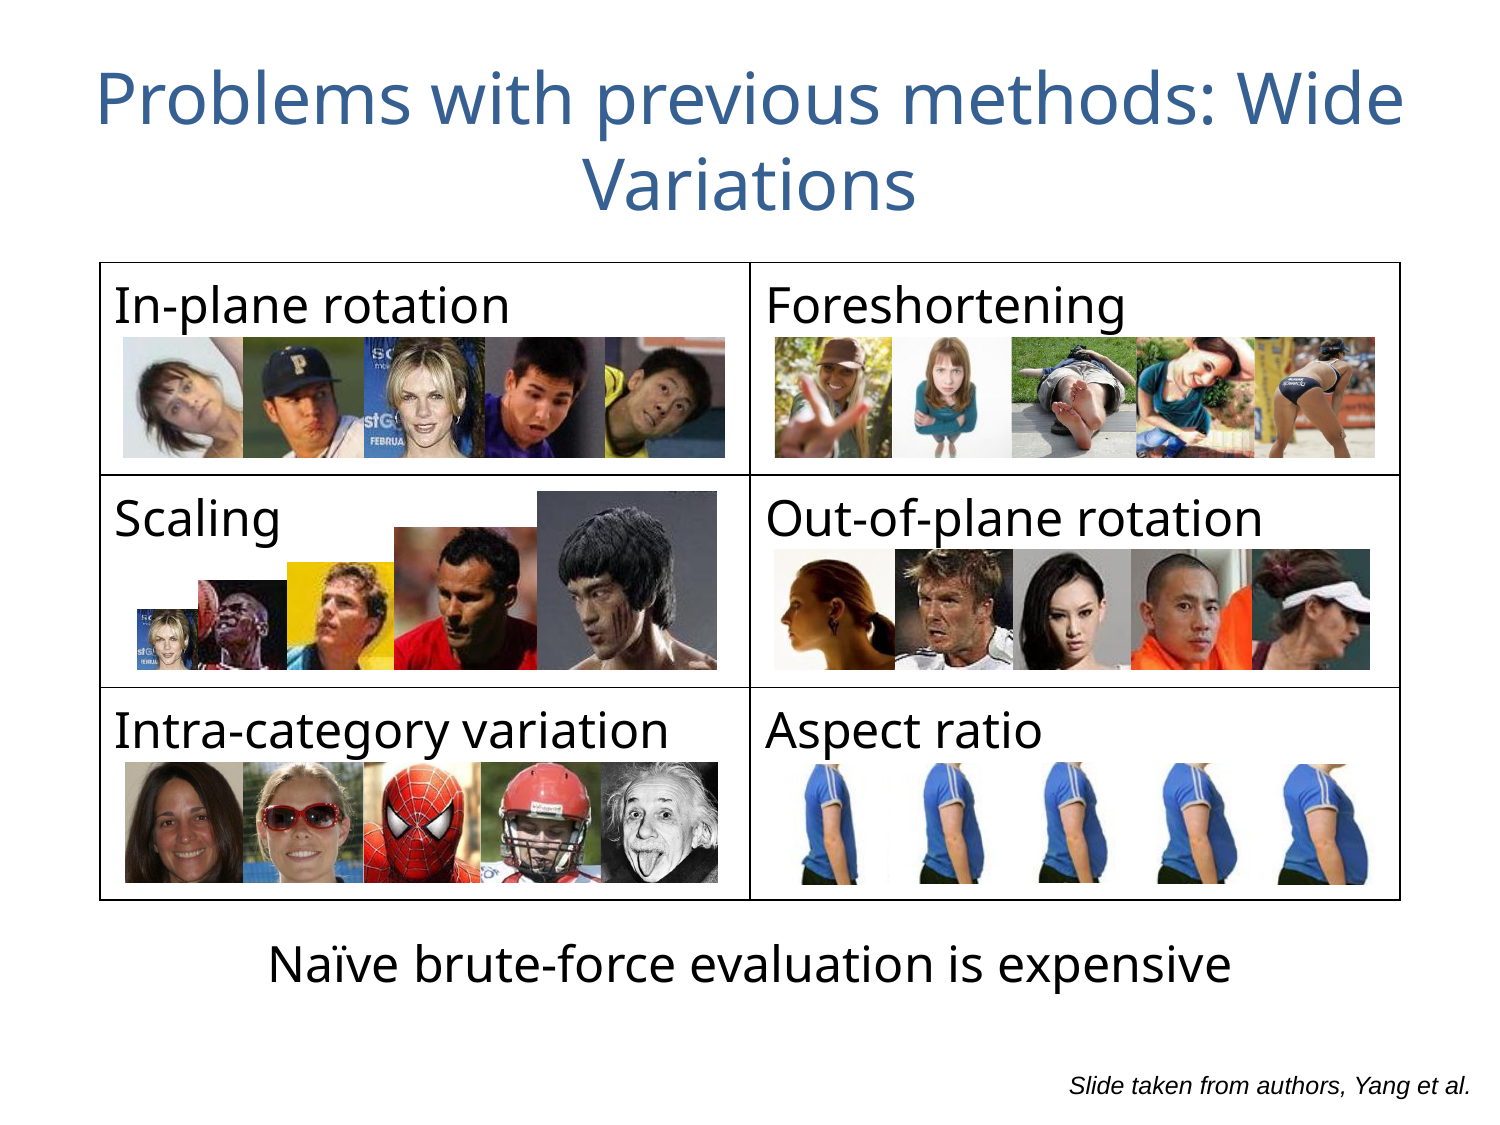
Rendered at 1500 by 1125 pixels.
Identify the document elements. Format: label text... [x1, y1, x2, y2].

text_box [137, 491, 717, 671]
title Problems with previous methods: Wide Variations [75, 45, 1425, 233]
table_cell Intra-category variation [101, 688, 749, 899]
table_header Foreshortening [751, 263, 1399, 474]
table_cell Out-of-plane rotation [751, 476, 1399, 687]
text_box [123, 337, 726, 458]
table_cell Scaling [101, 476, 749, 687]
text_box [774, 337, 1376, 458]
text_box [774, 549, 1370, 671]
text_box Slide taken from authors, Yang et al. [687, 1062, 1488, 1108]
table_header In-plane rotation [101, 263, 749, 474]
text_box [774, 762, 1388, 886]
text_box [124, 762, 719, 883]
table_cell Aspect ratio [751, 688, 1399, 899]
text_box Naïve brute-force evaluation is expensive [74, 924, 1425, 1000]
